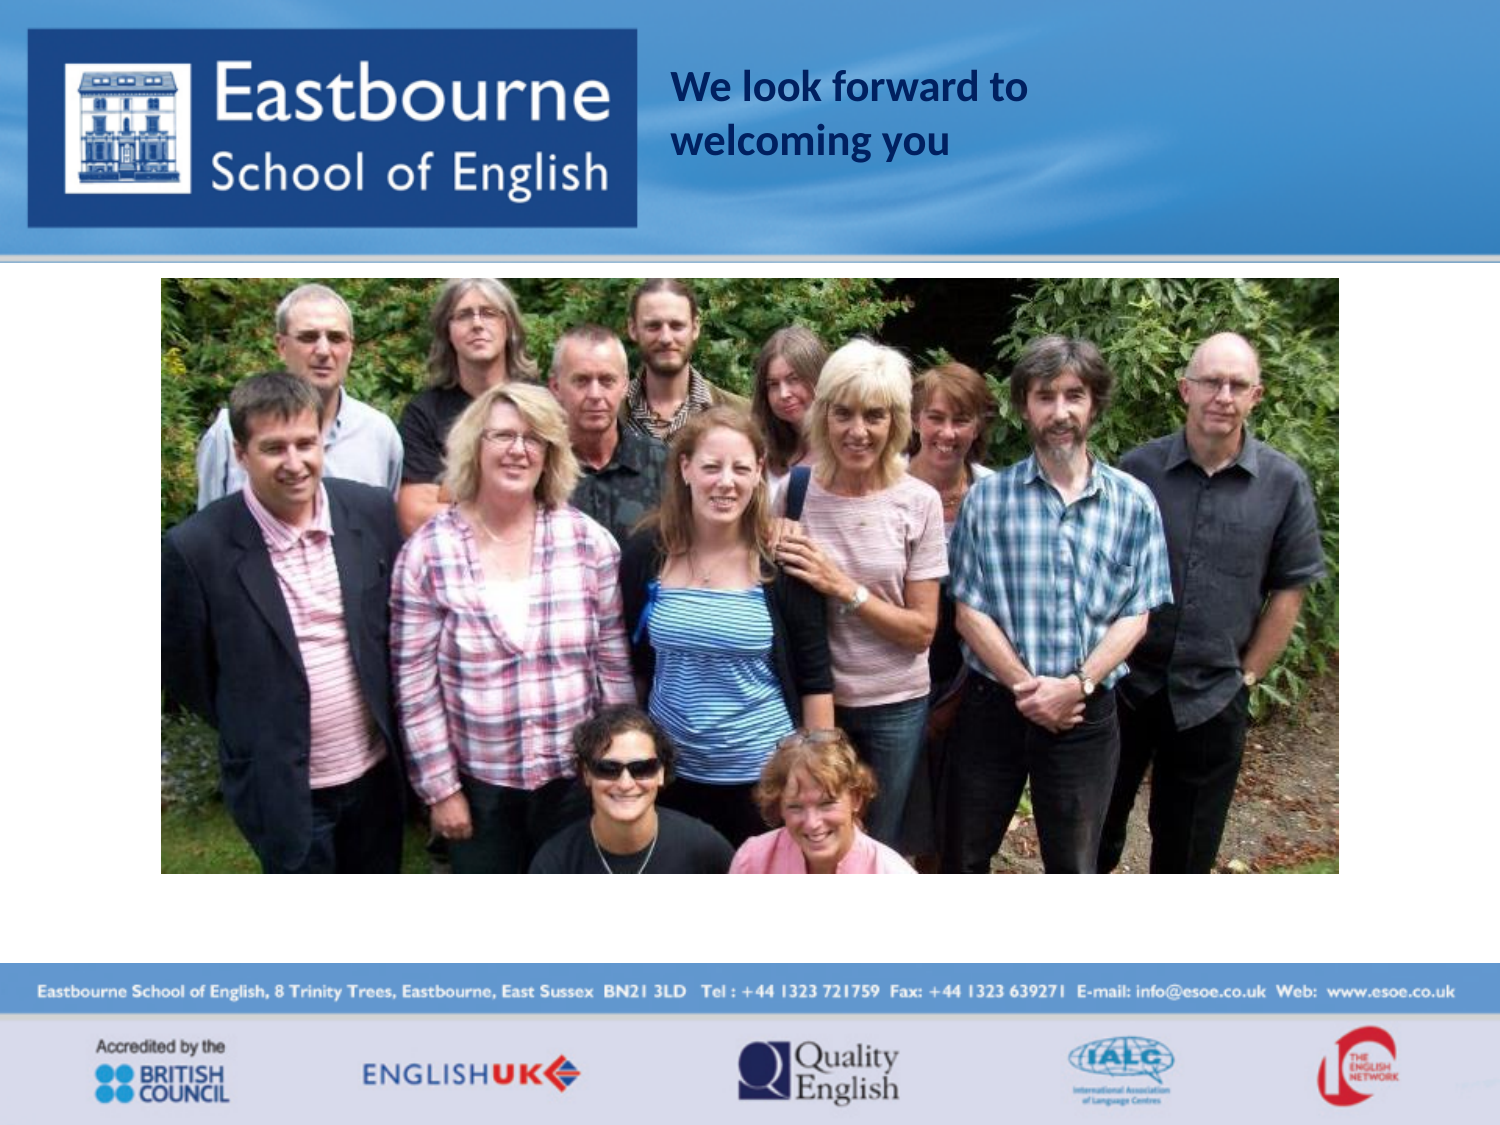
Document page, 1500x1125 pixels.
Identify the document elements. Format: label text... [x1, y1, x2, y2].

picture [0, 963, 1500, 1125]
picture [161, 278, 1339, 874]
picture [0, 0, 1500, 263]
title We look forward to welcoming you [655, 49, 1459, 228]
